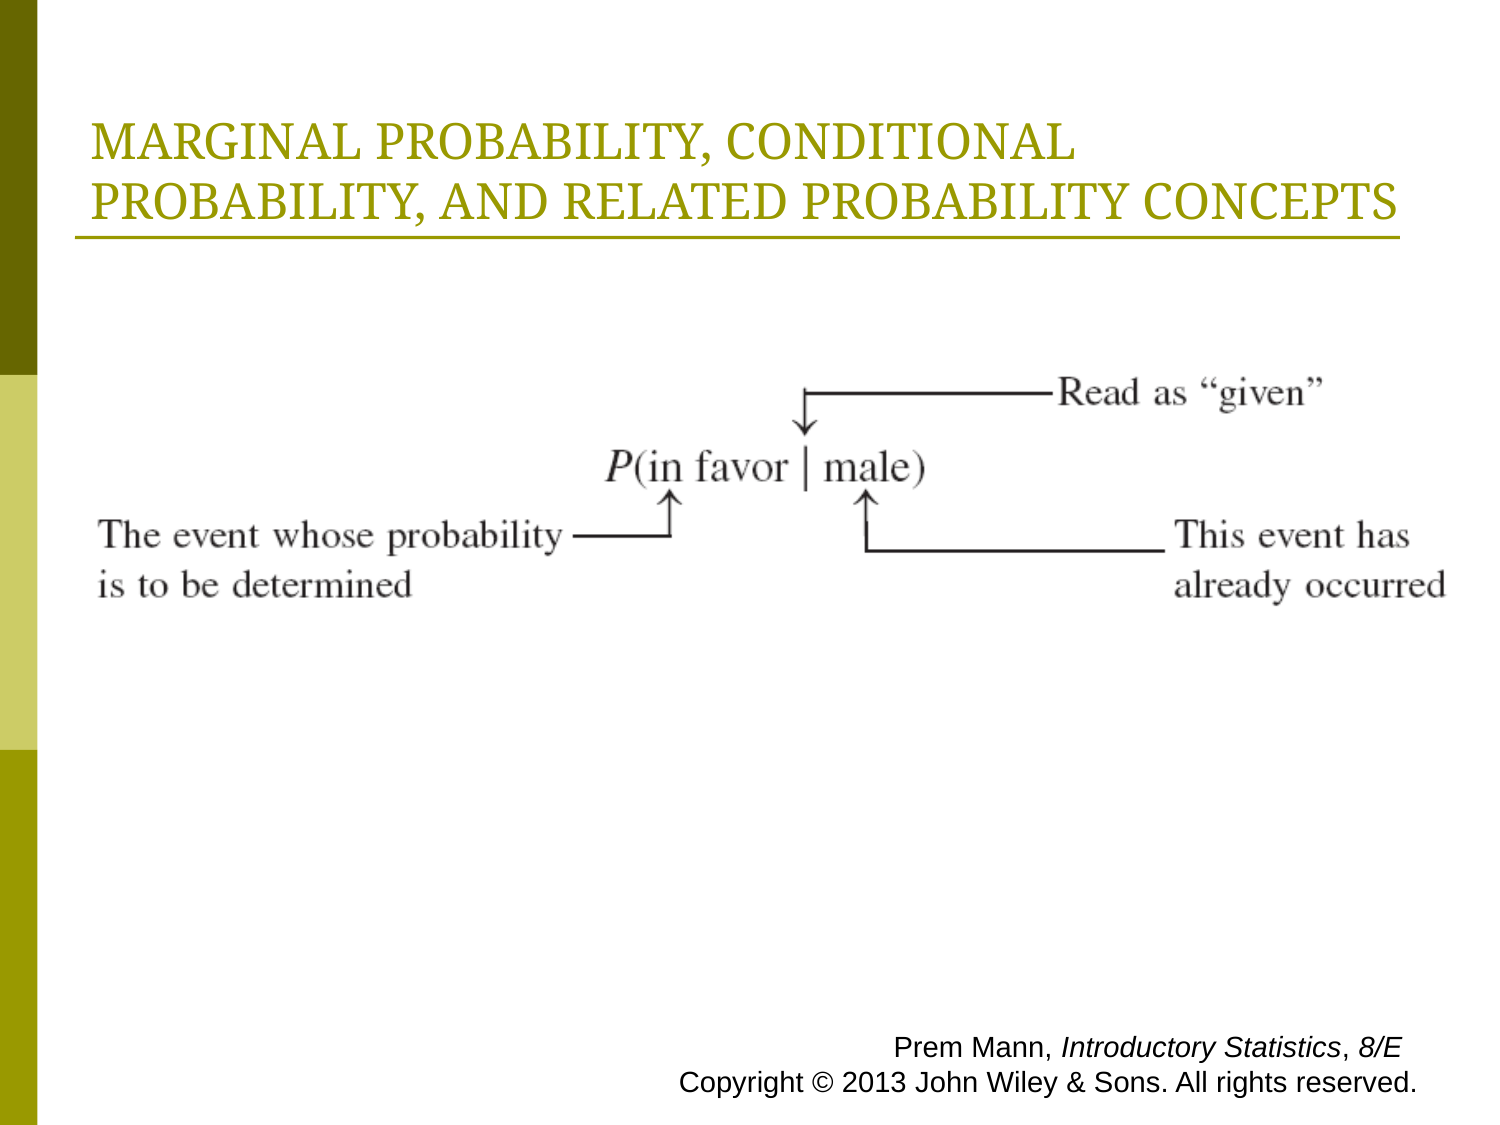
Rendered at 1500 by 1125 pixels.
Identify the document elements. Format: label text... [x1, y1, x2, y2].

text_box MARGINAL PROBABILITY, CONDITIONAL PROBABILITY, AND RELATED PROBABILITY CONCEPTS [74, 49, 1425, 237]
text_box Prem Mann, Introductory Statistics, 8/E Copyright © 2013 John Wiley & Sons. All rights reserved. [664, 1020, 1449, 1106]
picture [74, 349, 1482, 636]
